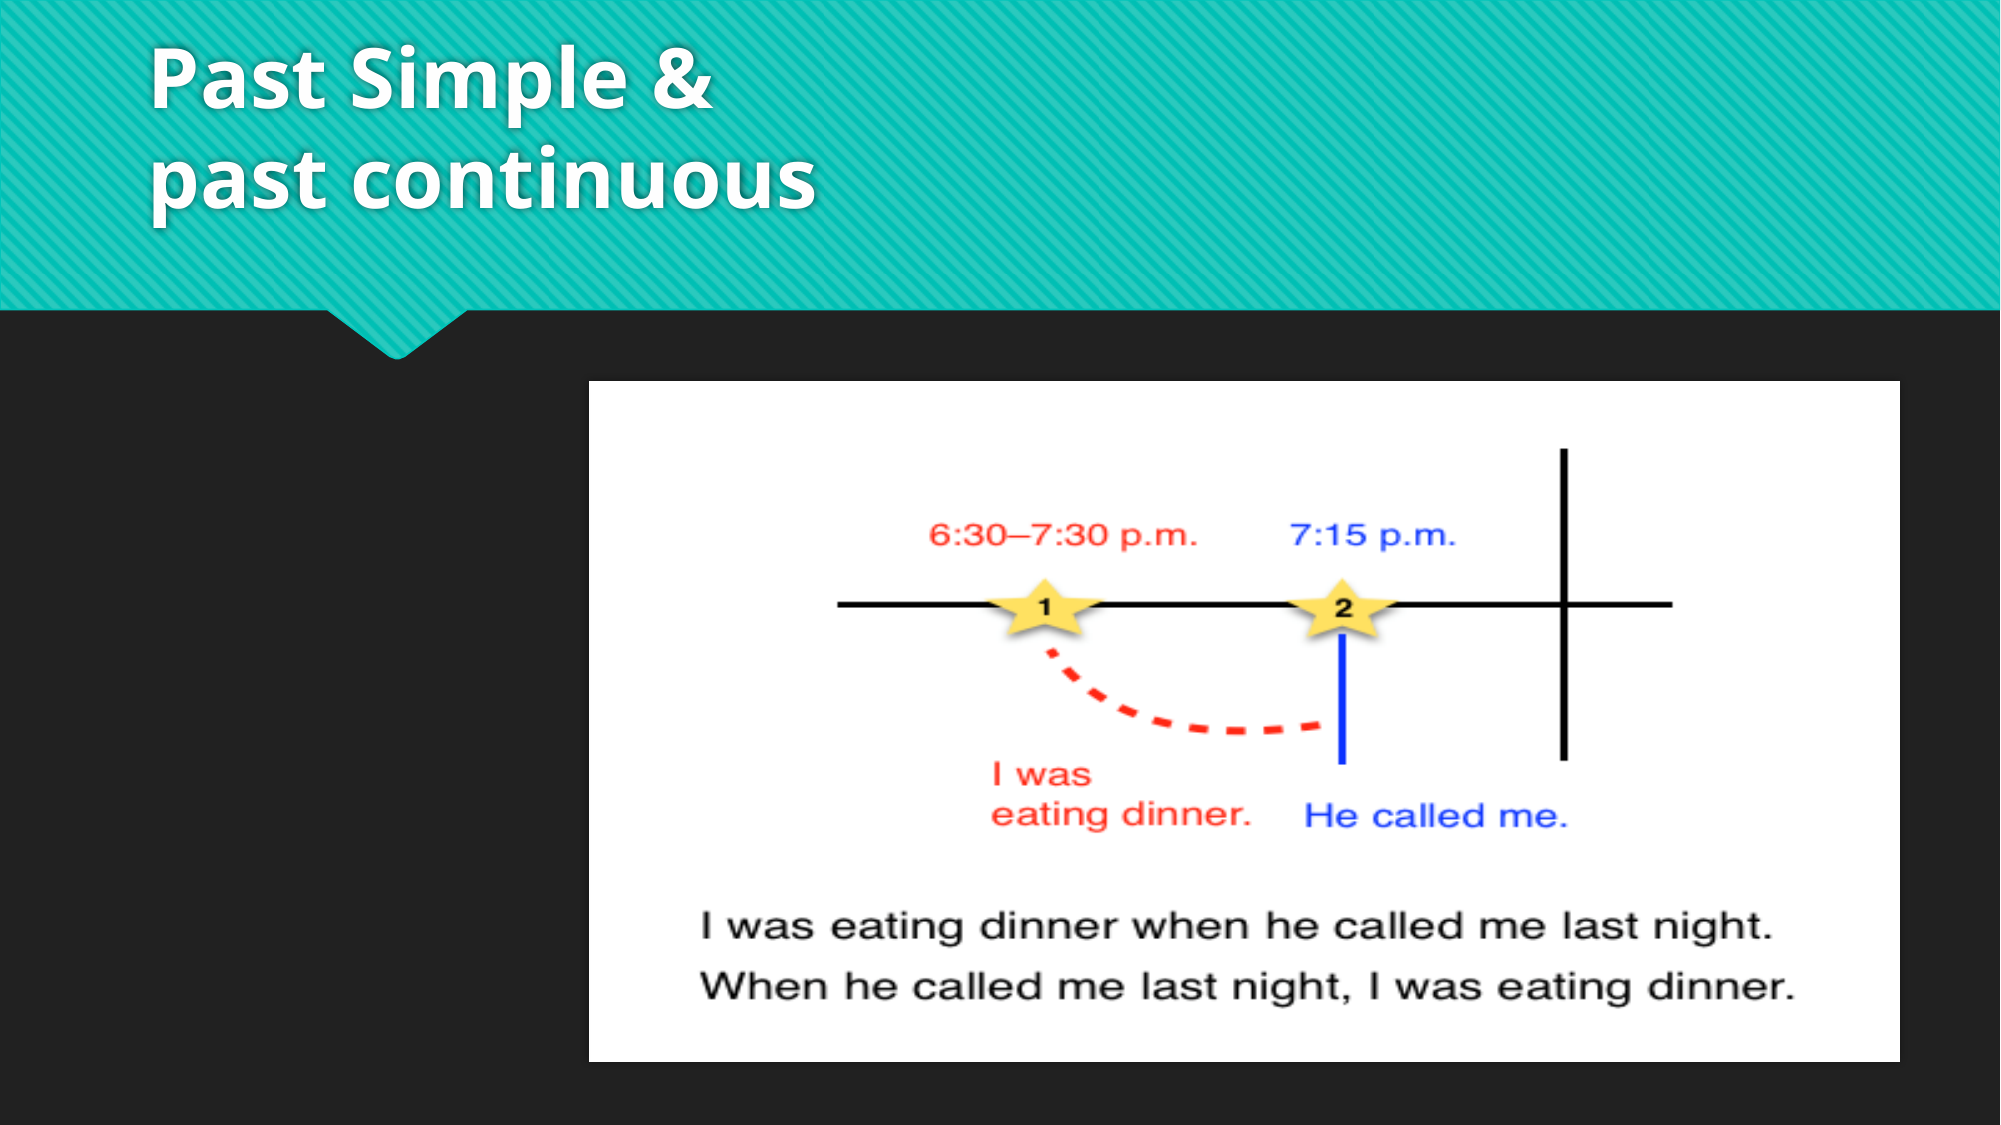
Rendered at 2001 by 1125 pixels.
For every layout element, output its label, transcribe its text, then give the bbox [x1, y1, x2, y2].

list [588, 381, 1900, 1063]
title Past Simple & past continuous [132, 73, 1868, 233]
